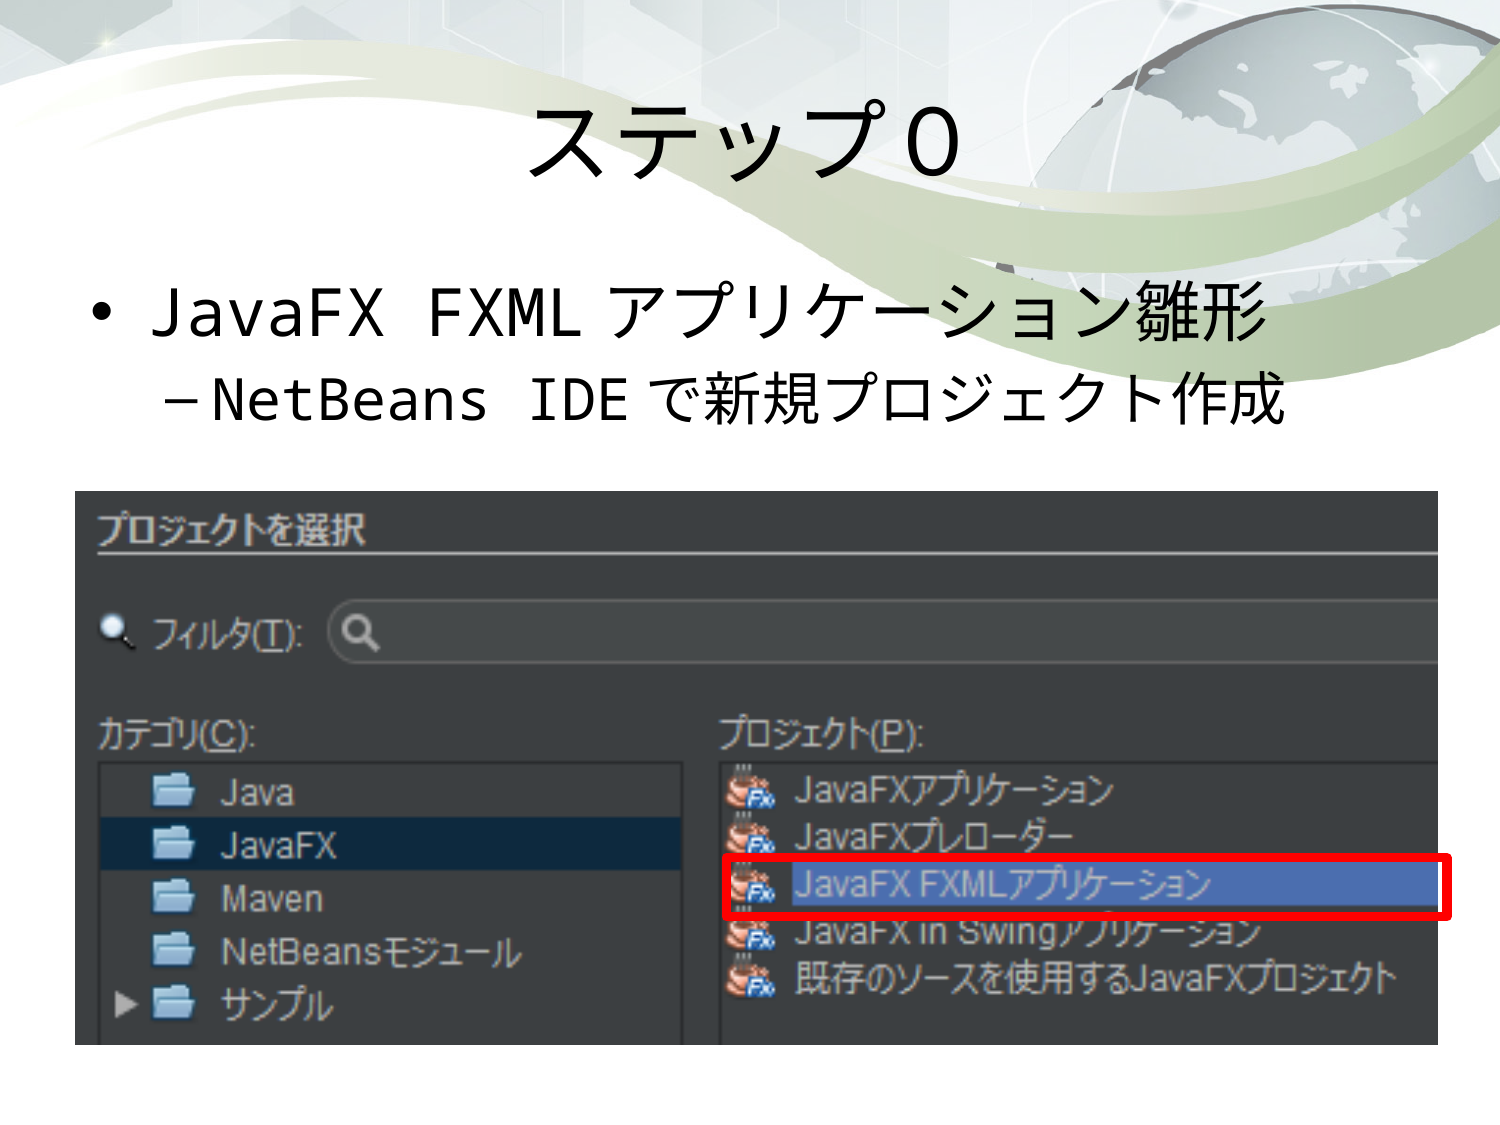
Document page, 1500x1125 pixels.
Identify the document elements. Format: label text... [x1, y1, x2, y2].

list JavaFX FXMLアプリケーション雛形 NetBeans IDEで新規プロジェクト作成 [75, 262, 1425, 489]
picture [74, 491, 1438, 1045]
title ステップ０ [75, 45, 1425, 233]
text_box [1442, 856, 1449, 919]
